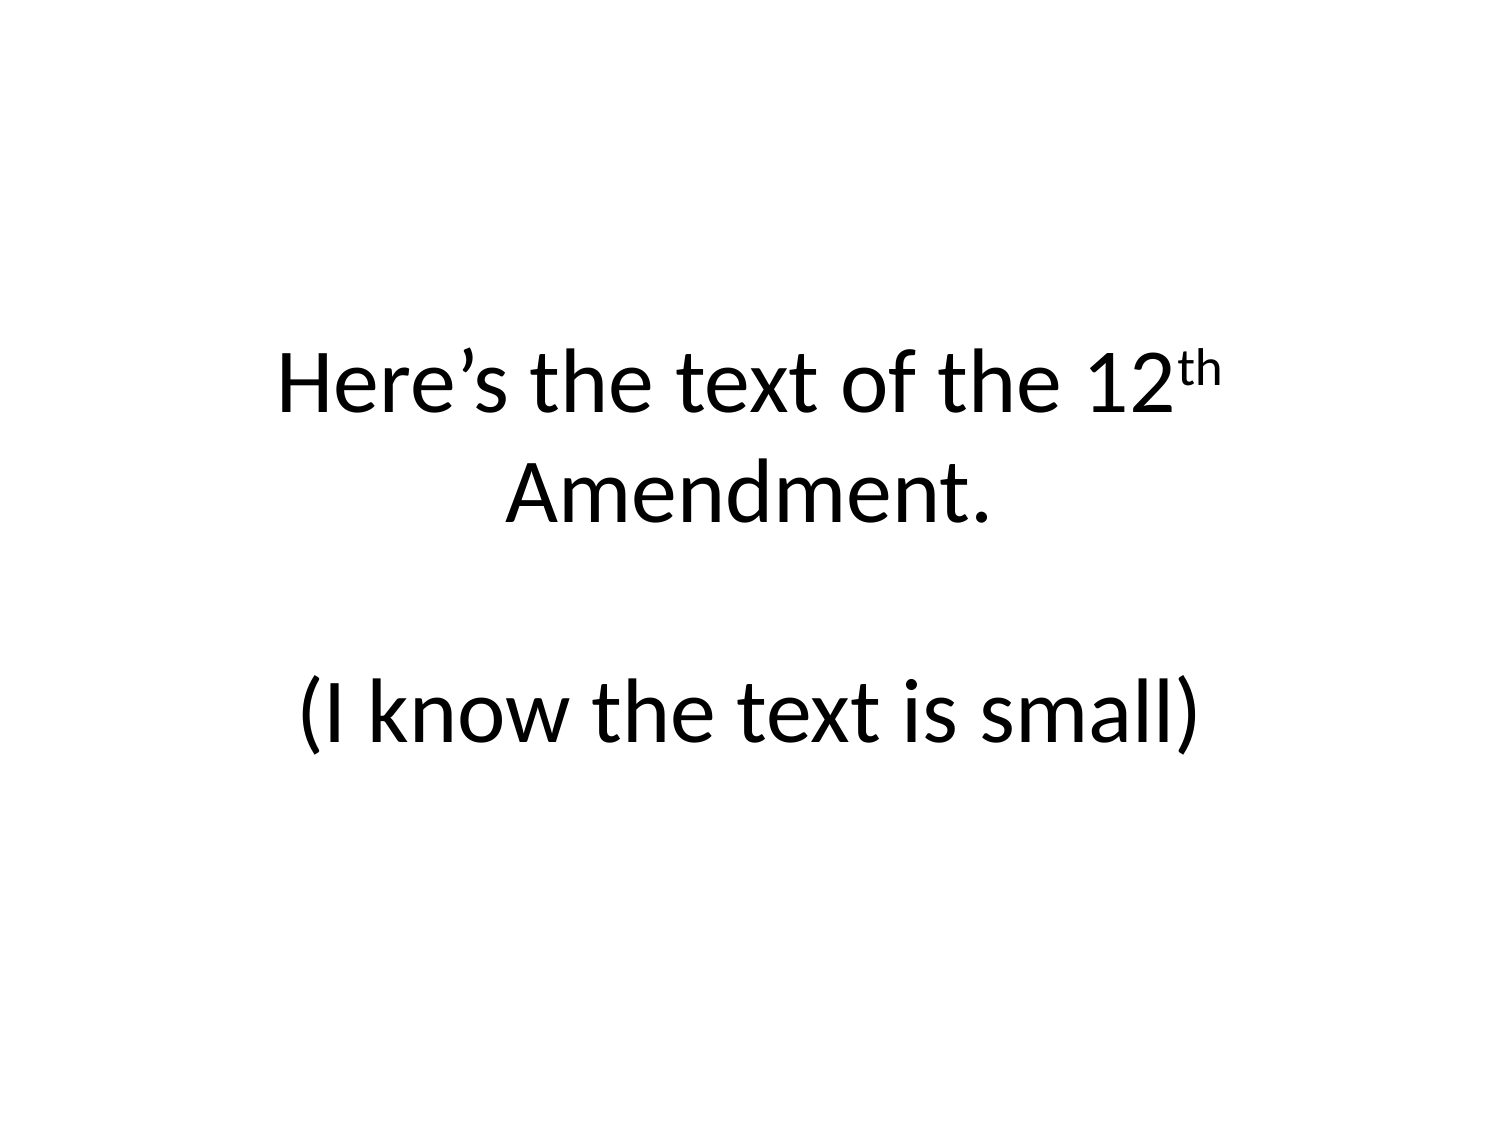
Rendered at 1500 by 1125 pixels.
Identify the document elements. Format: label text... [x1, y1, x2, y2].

title Here’s the text of the 12th Amendment. (I know the text is small) [74, 44, 1426, 1038]
